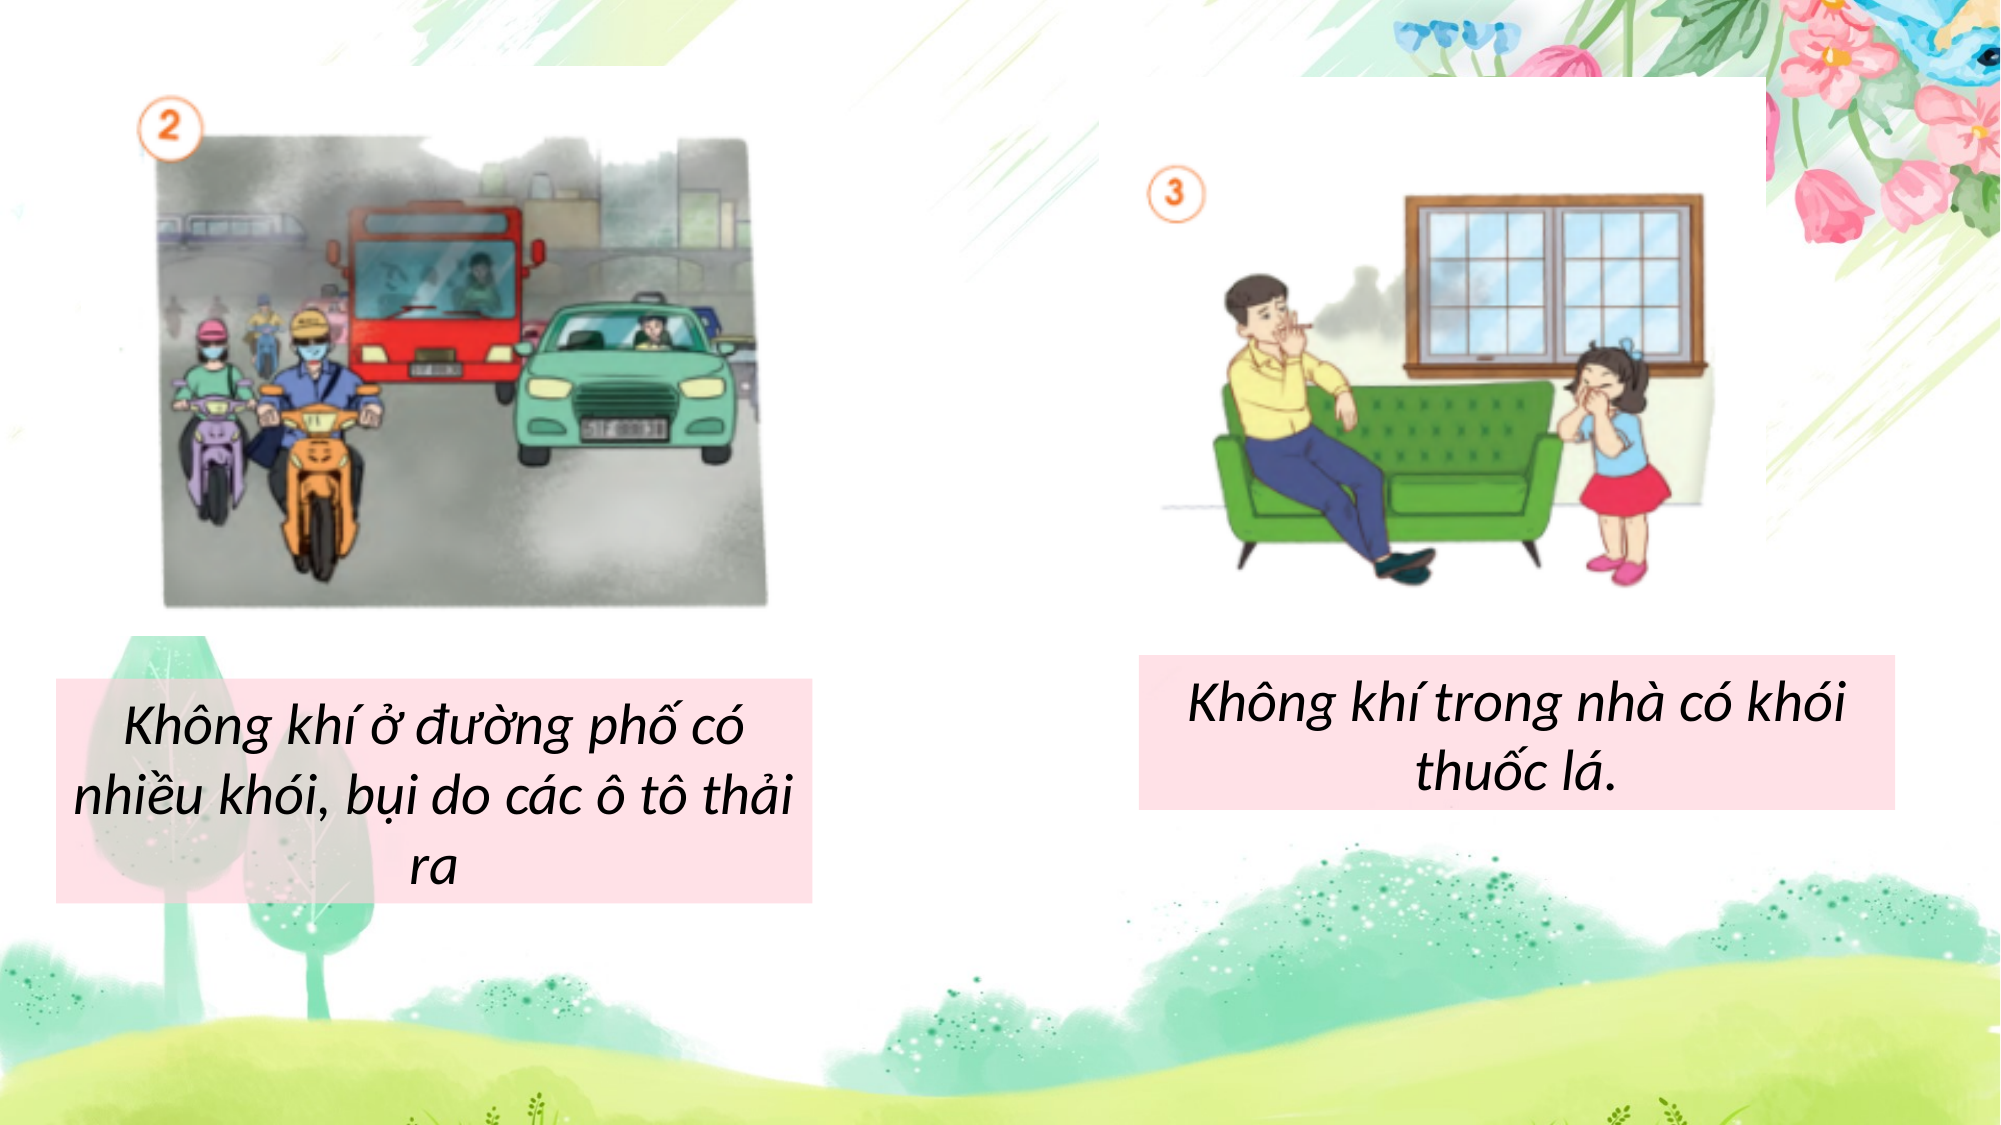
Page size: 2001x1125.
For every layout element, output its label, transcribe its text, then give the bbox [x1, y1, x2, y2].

text_box Không khí trong nhà có khói thuốc lá. [1138, 655, 1896, 810]
picture [0, 0, 2001, 1125]
text_box Không khí ở đường phố có nhiều khói, bụi do các ô tô thải ra [56, 678, 813, 904]
